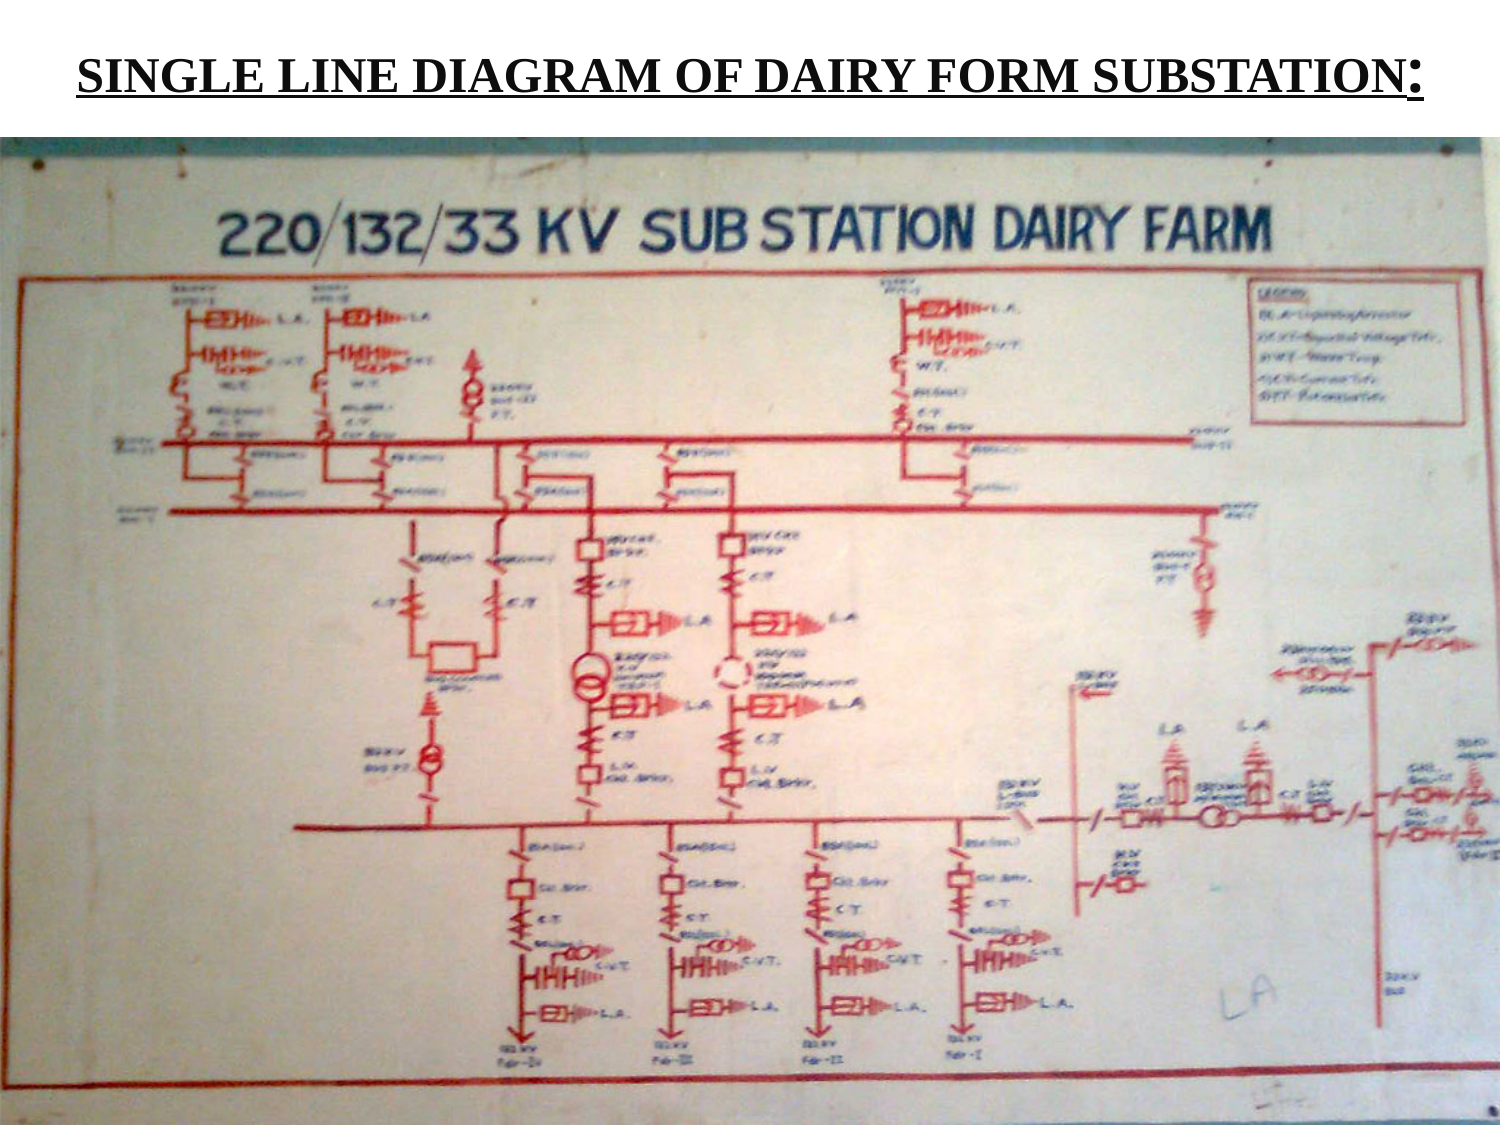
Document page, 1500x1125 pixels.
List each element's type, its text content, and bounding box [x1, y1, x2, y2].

picture [0, 137, 1500, 1125]
title SINGLE LINE DIAGRAM OF DAIRY FORM SUBSTATION: [0, 0, 1500, 136]
